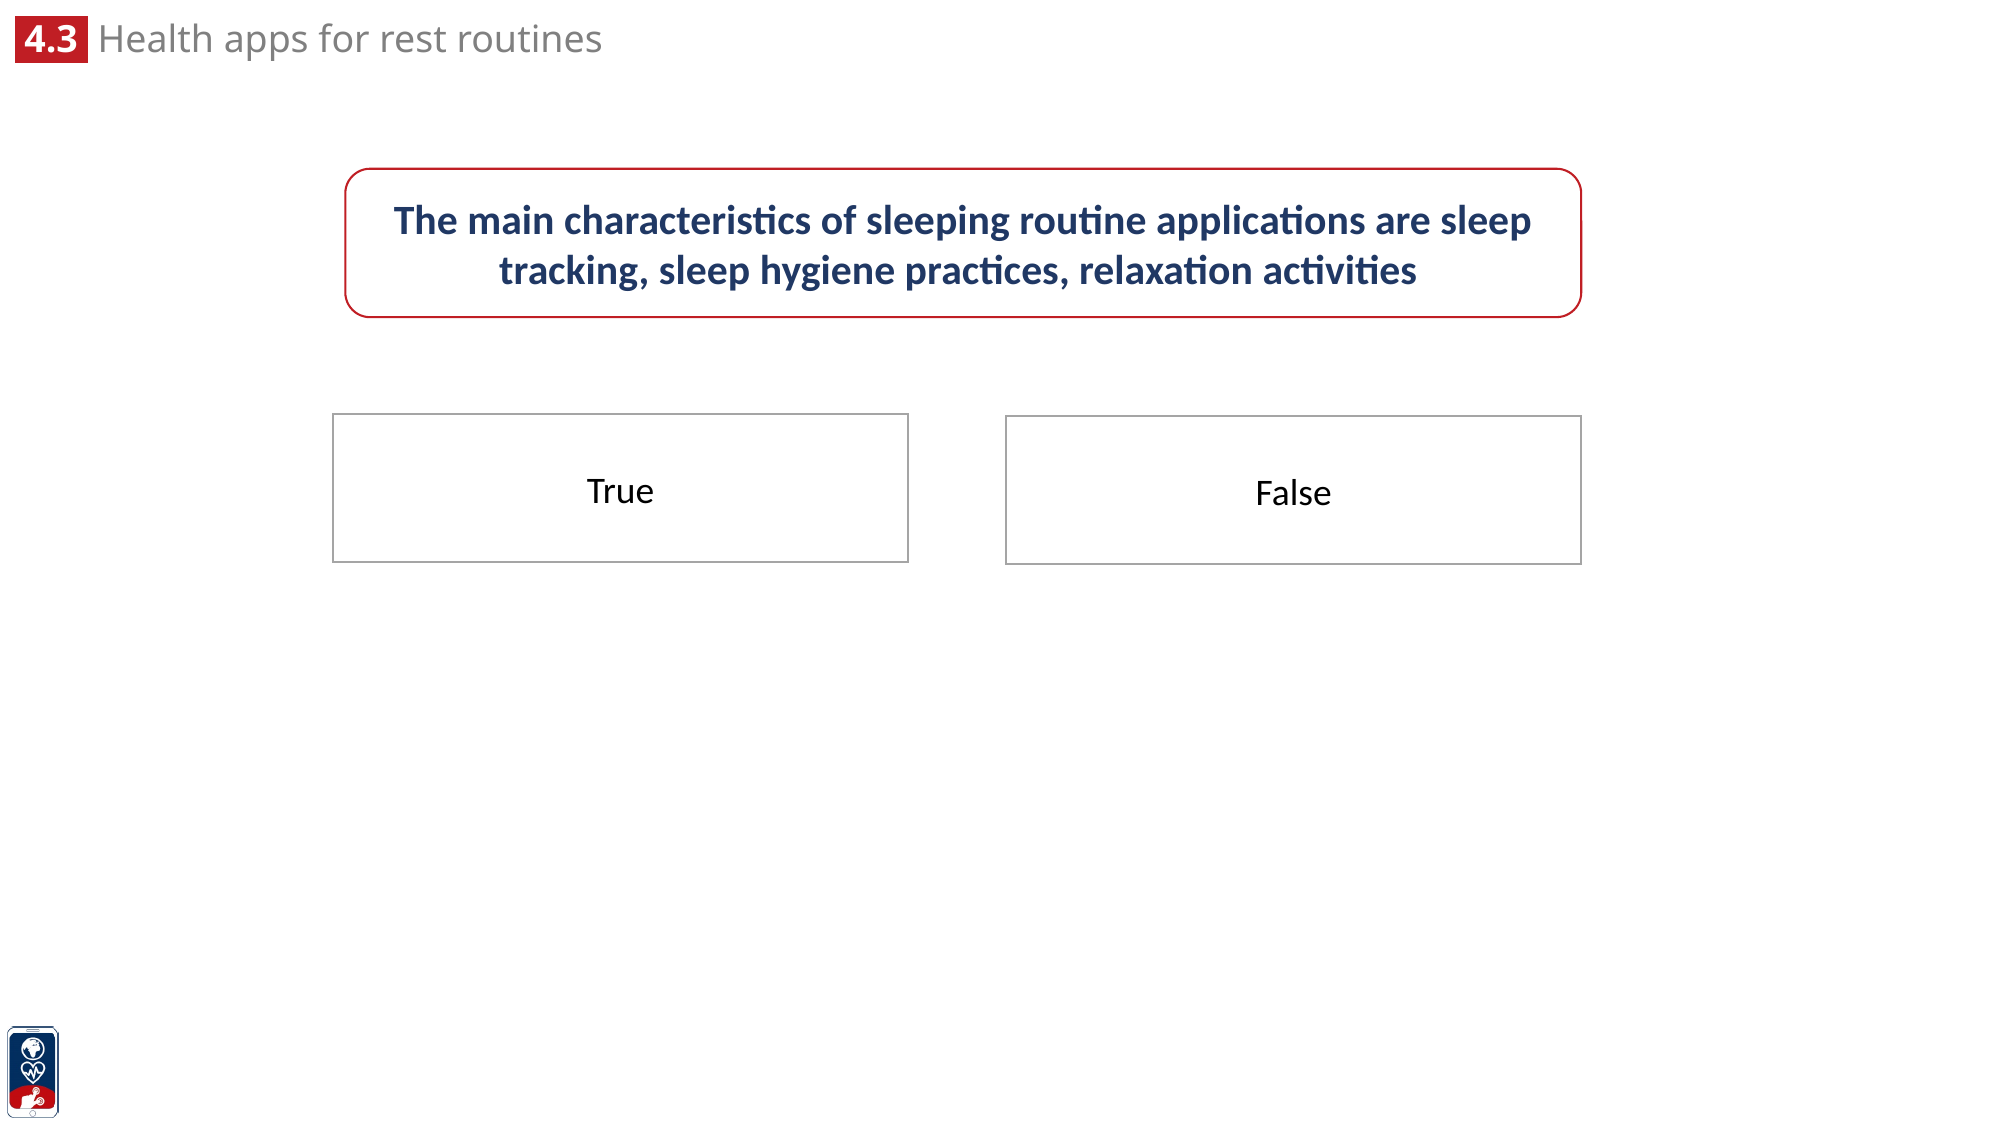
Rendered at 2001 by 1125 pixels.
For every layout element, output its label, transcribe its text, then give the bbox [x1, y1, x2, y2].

text_box The main characteristics of sleeping routine applications are sleep tracking, sleep hygiene practices, relaxation activities [344, 167, 1583, 319]
picture [7, 1026, 59, 1118]
text_box True [332, 413, 909, 563]
text_box False [1005, 415, 1582, 565]
